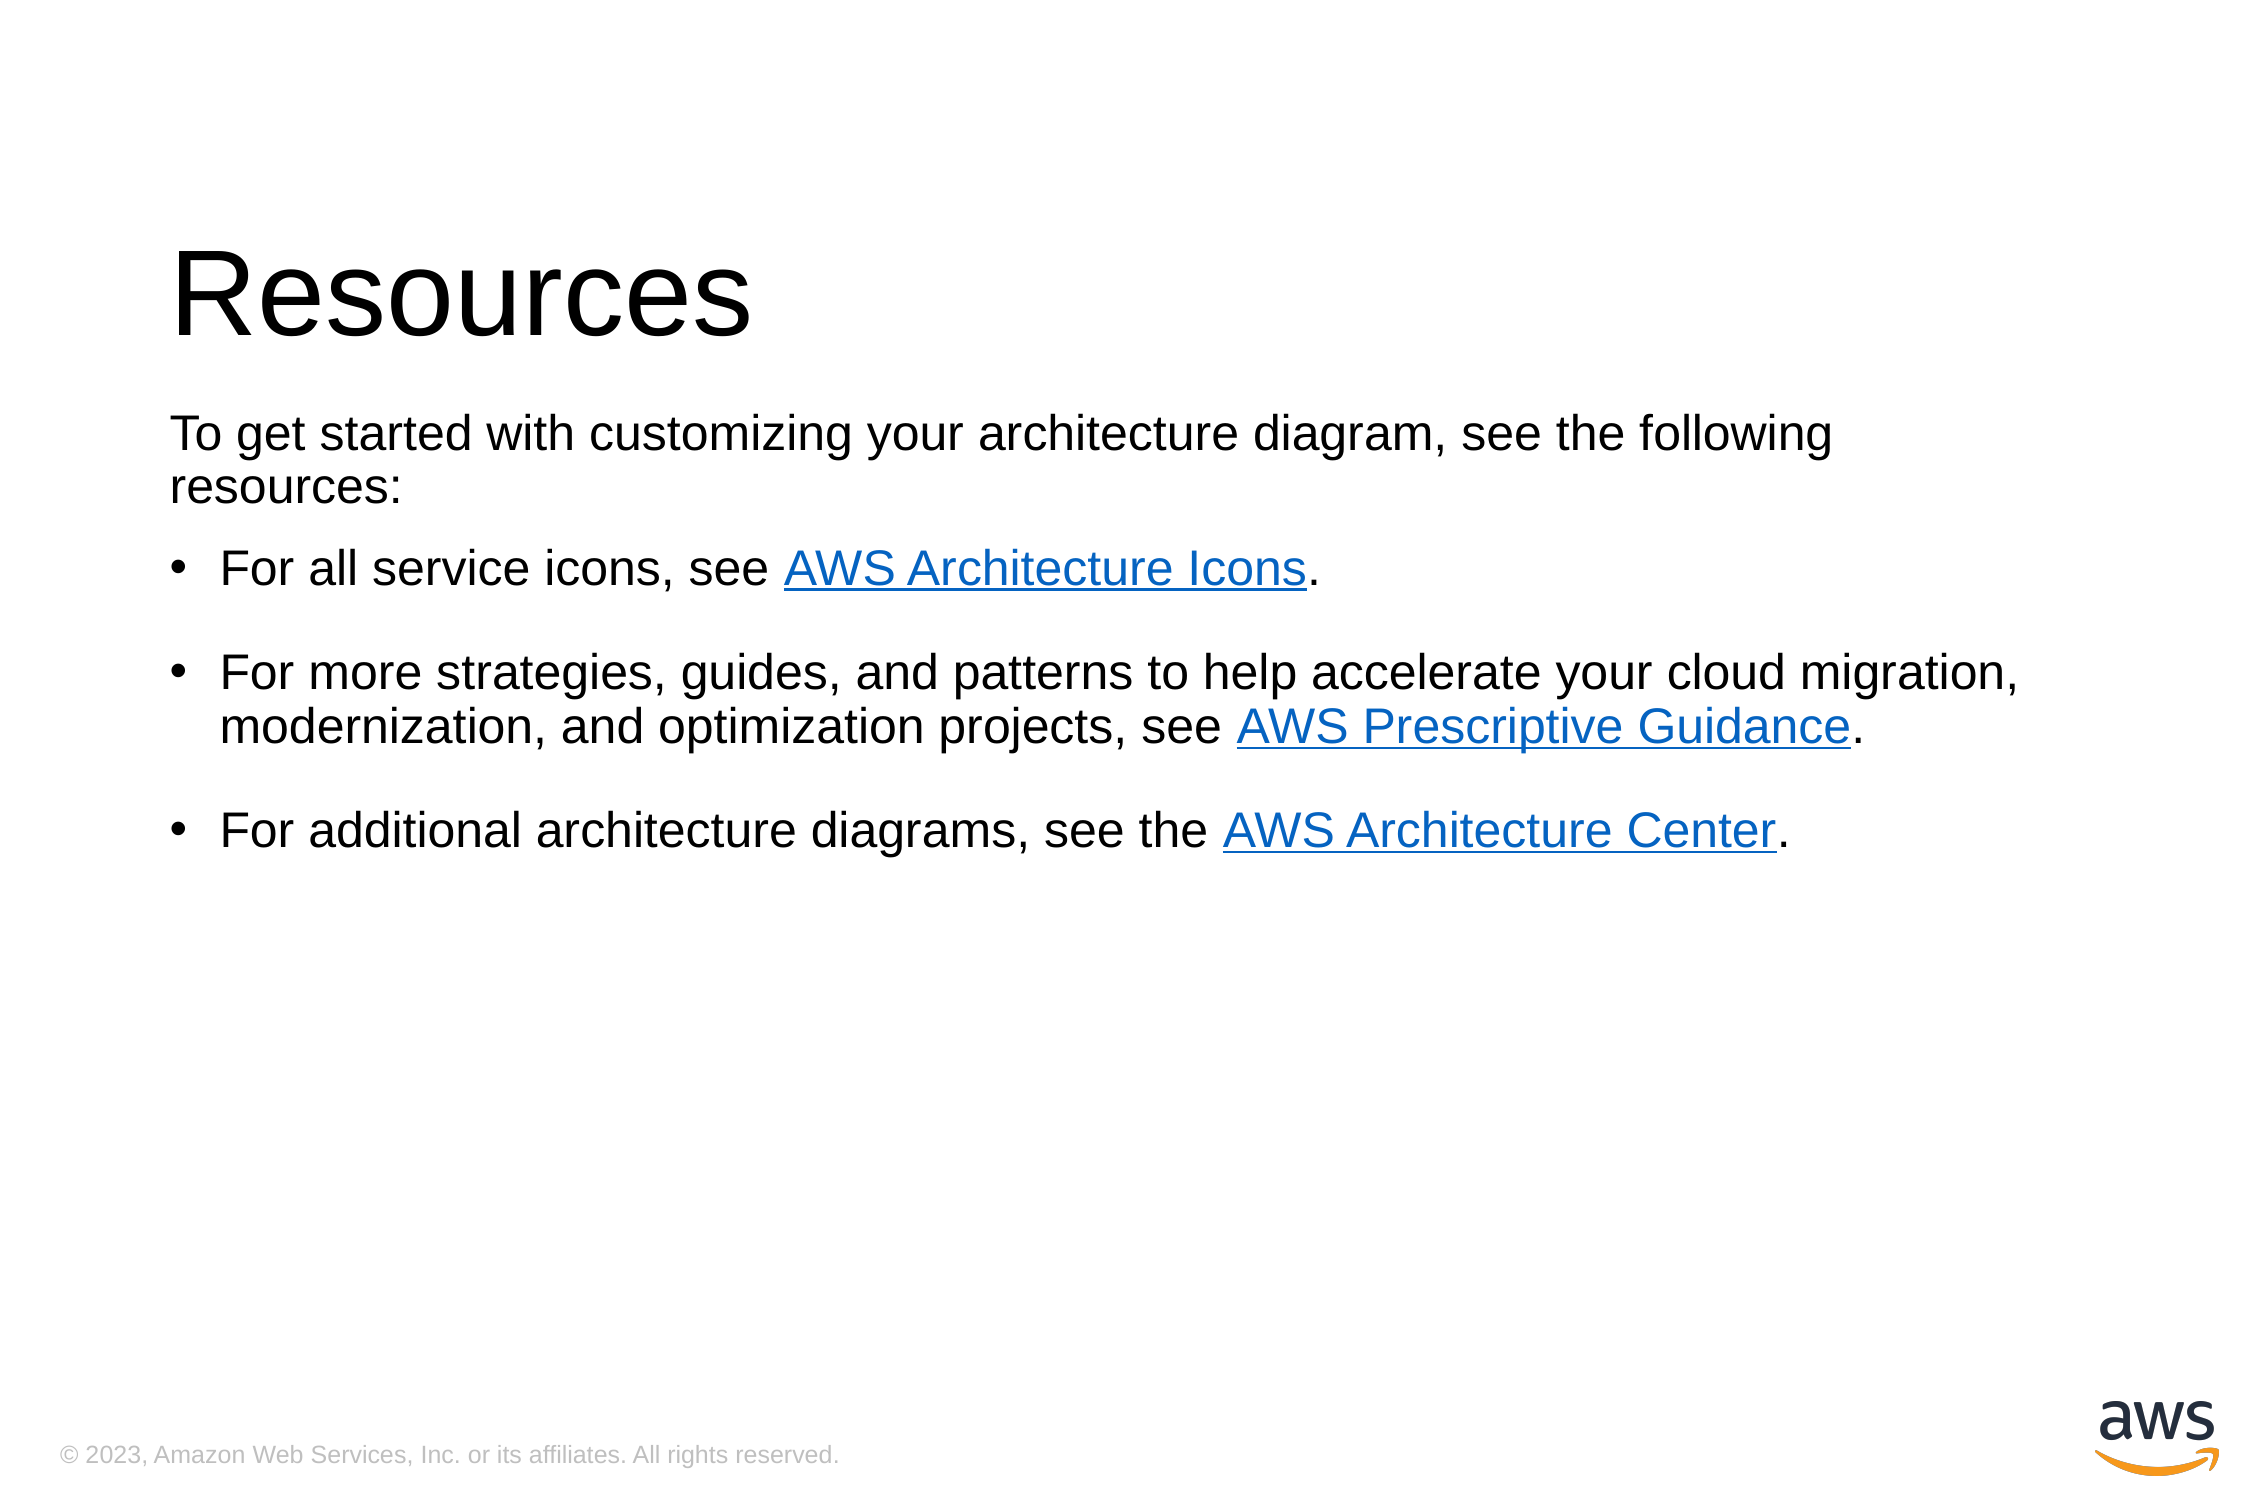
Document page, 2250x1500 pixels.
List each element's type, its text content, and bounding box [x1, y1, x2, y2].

picture [2095, 1401, 2219, 1476]
title Resources [154, 79, 2096, 370]
list To get started with customizing your architecture diagram, see the following resources: For all service icons, see AWS Architecture Icons. For more strategies, guides, and patterns to help accelerate your cloud migration, modernization, and optimization projects, see AWS Prescriptive Guidance. For additional architecture diagrams, see the AWS Architecture Center. [154, 399, 2096, 1352]
footer © 2023, Amazon Web Services, Inc. or its affiliates. All rights reserved. [45, 1395, 1505, 1476]
